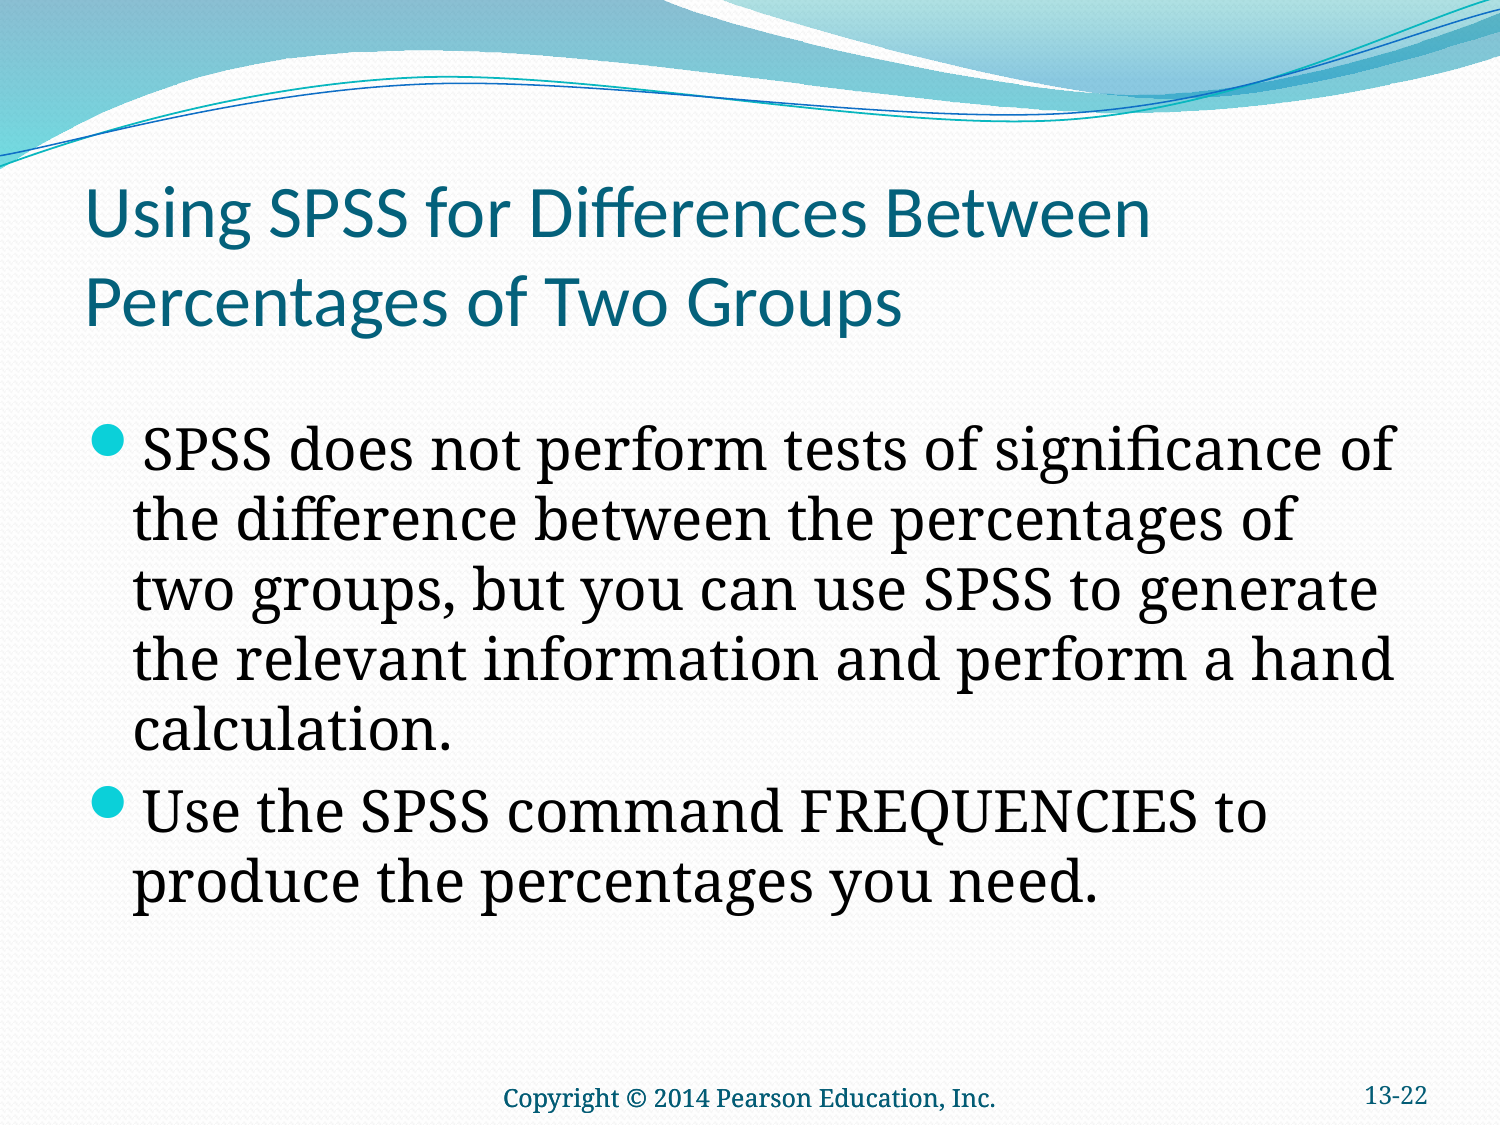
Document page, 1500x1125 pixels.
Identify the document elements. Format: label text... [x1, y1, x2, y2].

list SPSS does not perform tests of significance of the difference between the percentages of two groups, but you can use SPSS to generate the relevant information and perform a hand calculation. Use the SPSS command FREQUENCIES to produce the percentages you need. [72, 404, 1423, 1125]
title Using SPSS for Differences Between Percentages of Two Groups [84, 154, 1435, 342]
